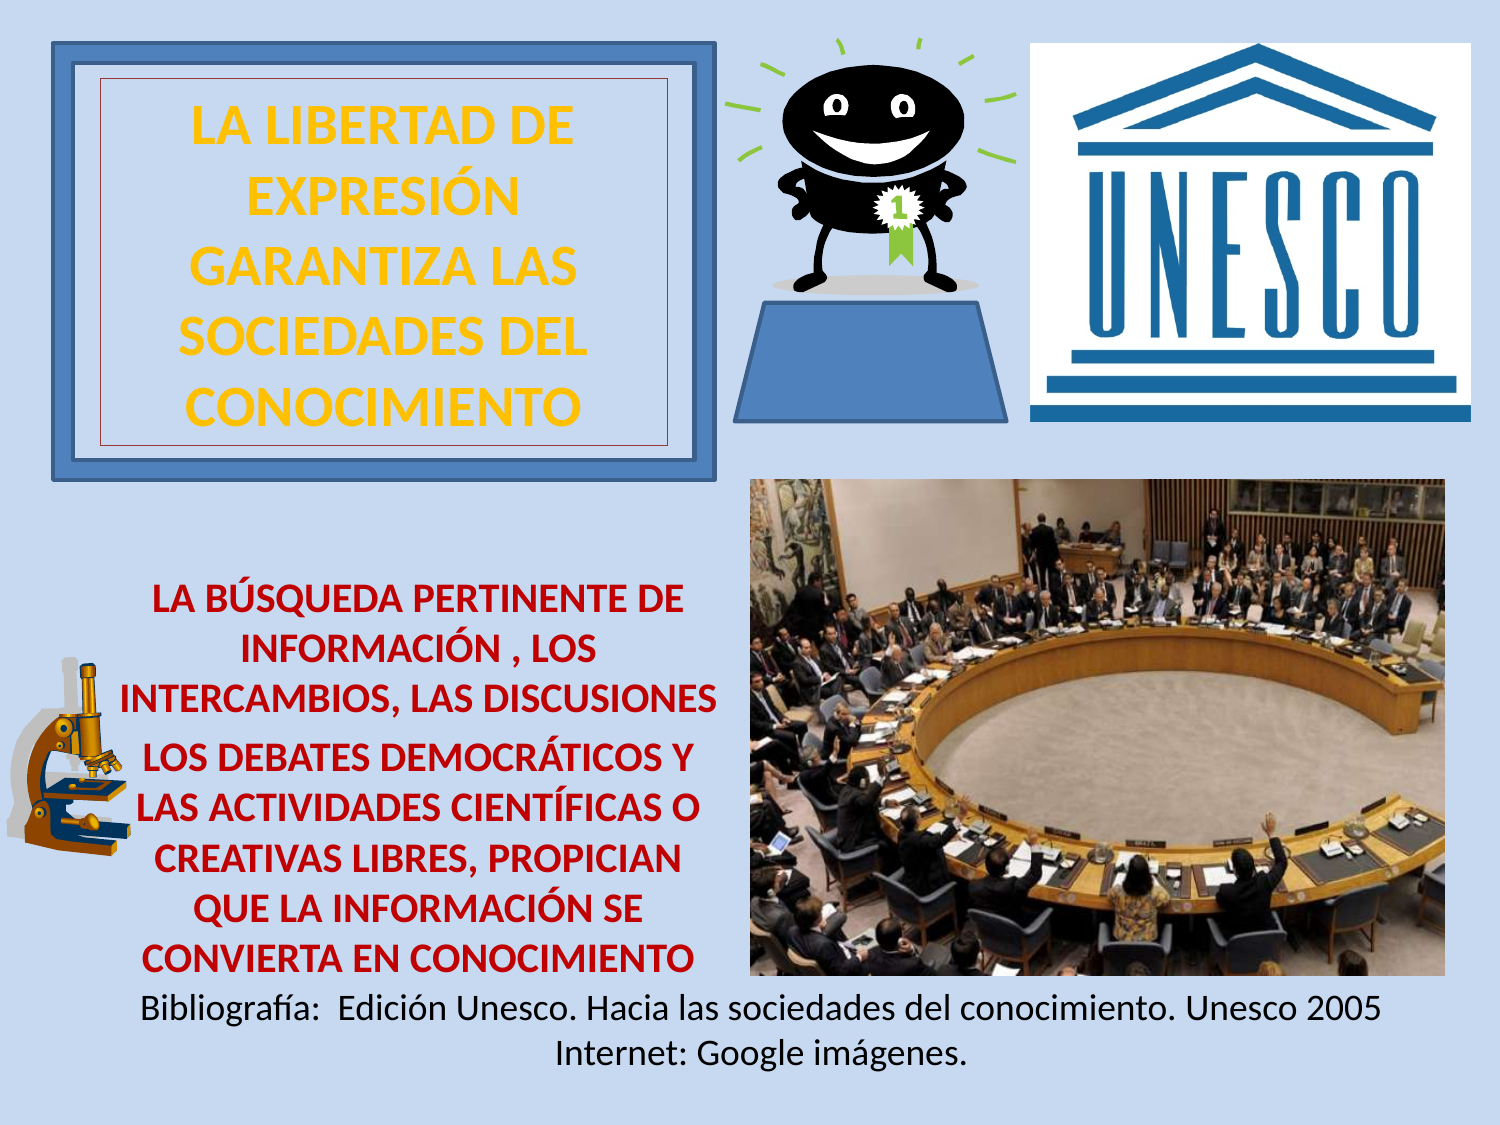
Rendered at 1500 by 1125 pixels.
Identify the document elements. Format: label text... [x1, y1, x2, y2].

text_box [51, 41, 717, 482]
subtitle LA BÚSQUEDA PERTINENTE DE INFORMACIÓN , LOS INTERCAMBIOS, LAS DISCUSIONES LOS DEBATES DEMOCRÁTICOS Y LAS ACTIVIDADES CIENTÍFICAS O CREATIVAS LIBRES, PROPICIAN QUE LA INFORMACIÓN SE CONVIERTA EN CONOCIMIENTO [99, 562, 738, 975]
picture [749, 479, 1445, 977]
text_box [732, 305, 1009, 424]
title LA LIBERTAD DE EXPRESIÓN GARANTIZA LAS SOCIEDADES DEL CONOCIMIENTO [100, 78, 668, 446]
picture [6, 656, 131, 857]
text_box Bibliografía: Edición Unesco. Hacia las sociedades del conocimiento. Unesco 2005 Internet: Google imágenes. [53, 975, 1471, 1081]
picture [724, 36, 1017, 296]
picture [1029, 42, 1471, 422]
